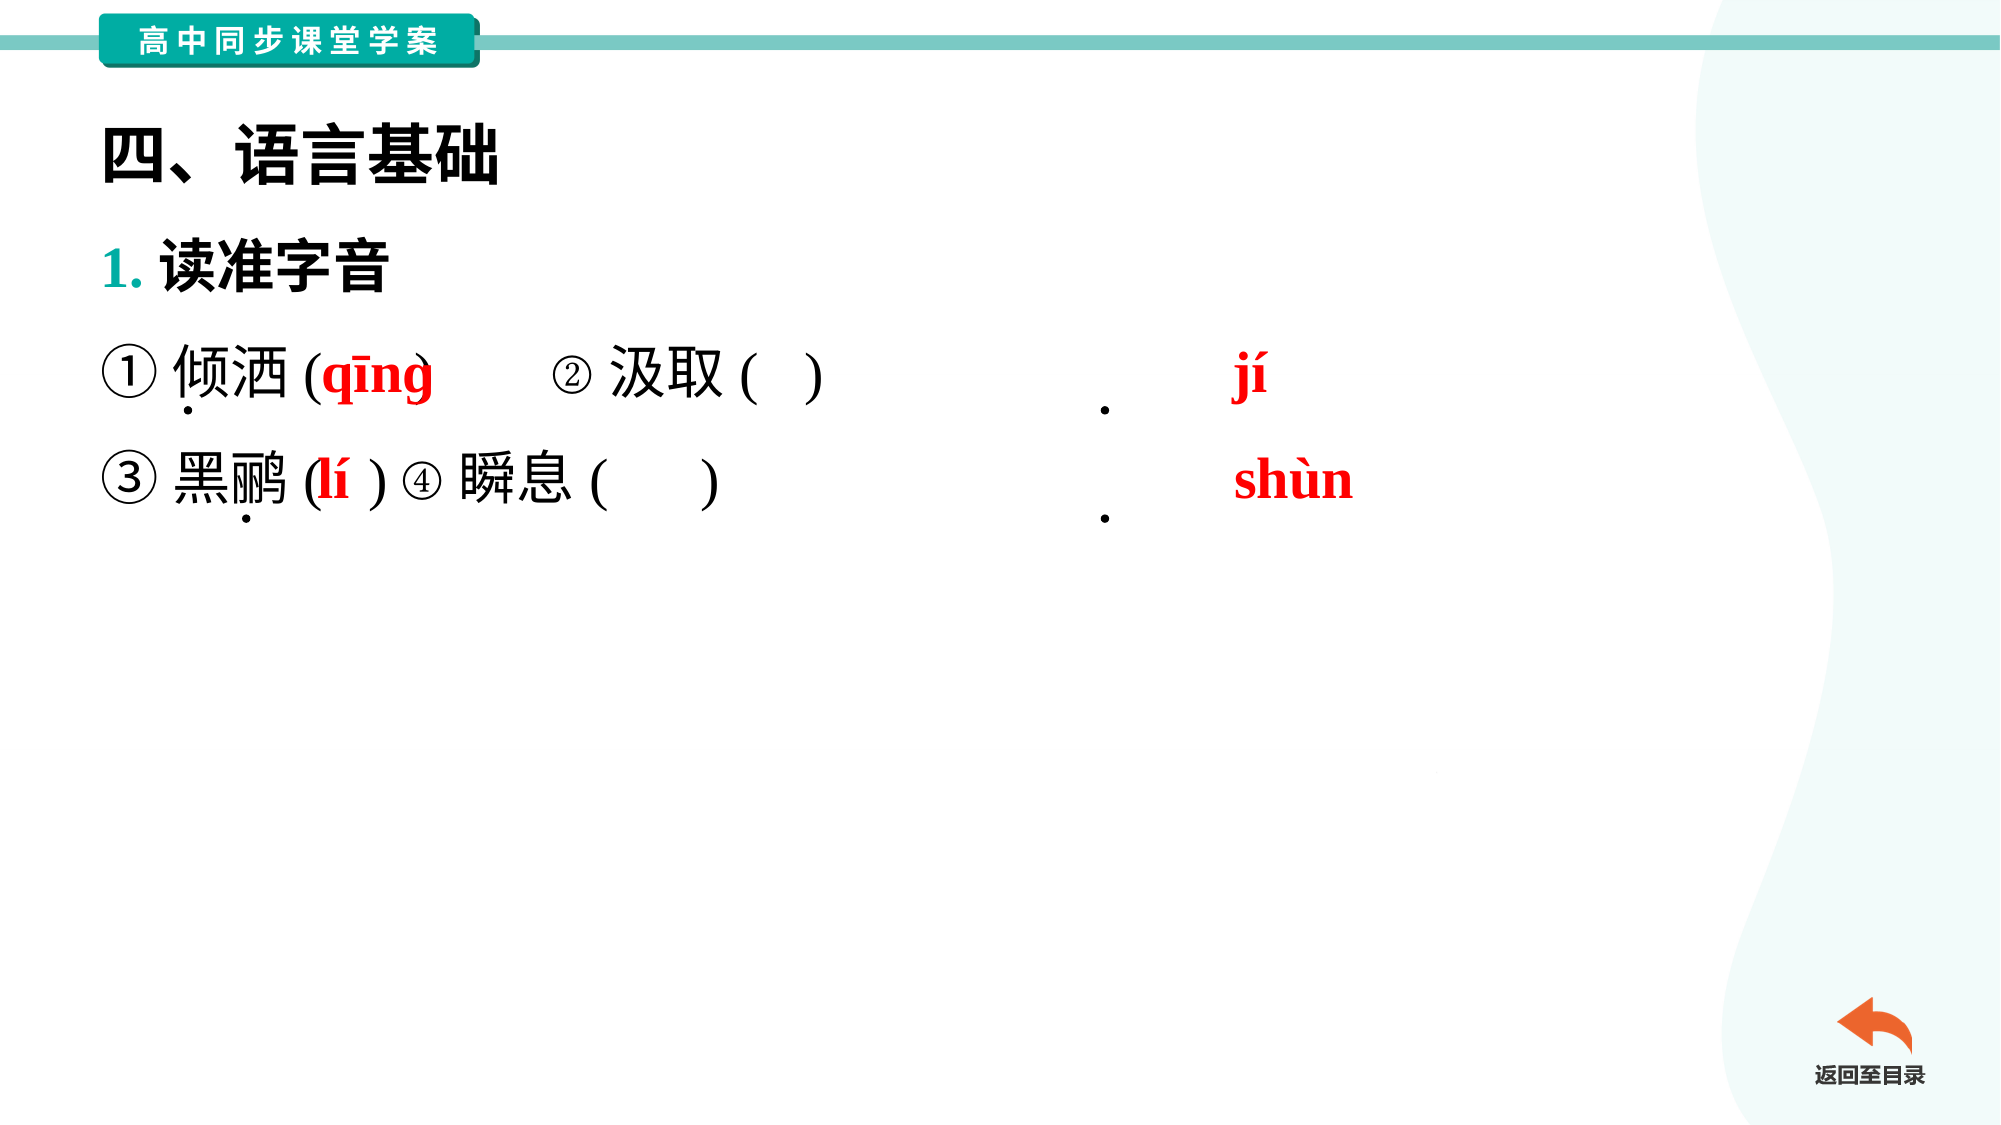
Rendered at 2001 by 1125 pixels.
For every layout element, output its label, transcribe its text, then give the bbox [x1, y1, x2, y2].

text_box 1.读准字音 ①倾洒( ) ②汲取( ) ③黑鹂( ) ④瞬息( ) [100, 192, 1899, 512]
text_box jí [1210, 300, 1289, 405]
text_box lí [295, 406, 371, 511]
text_box 四、语言基础 [100, 76, 1899, 192]
picture [0, 0, 2000, 1125]
text_box qīnɡ [300, 300, 456, 405]
text_box [183, 406, 193, 415]
text_box shùn [1212, 406, 1376, 511]
text_box [1100, 406, 1110, 415]
text_box [242, 514, 251, 523]
text_box [1100, 514, 1110, 523]
